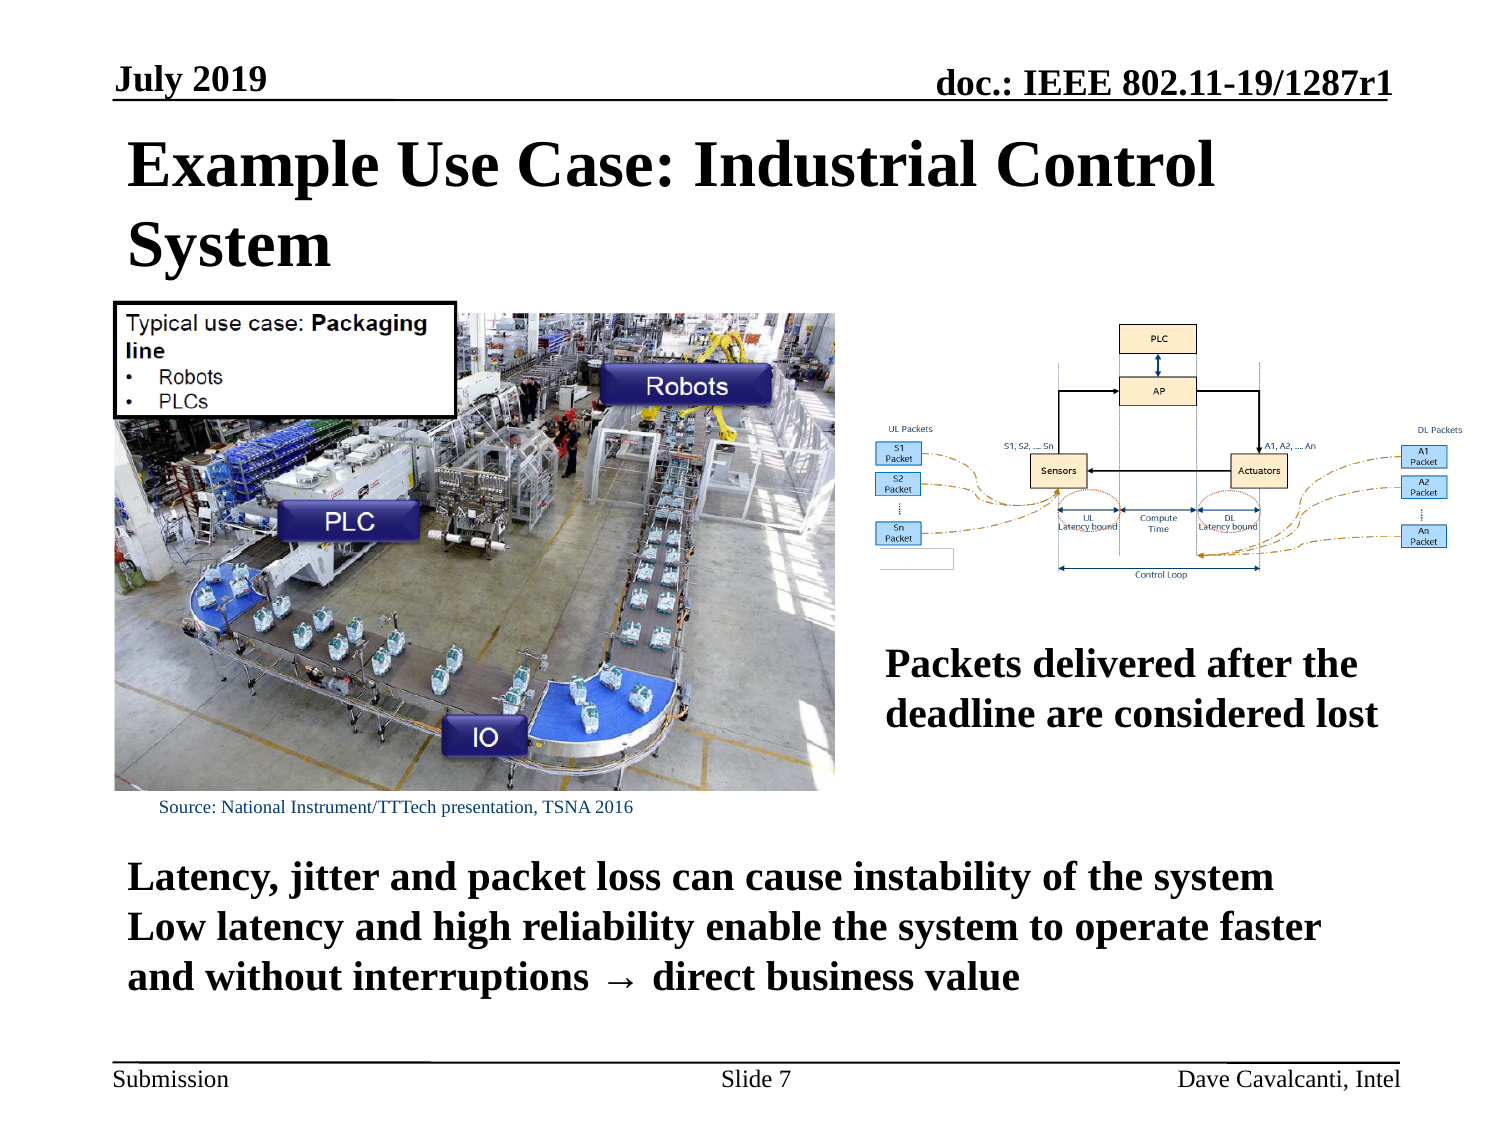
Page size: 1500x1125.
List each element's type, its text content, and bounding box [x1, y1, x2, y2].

slide_number 7 [712, 1061, 800, 1123]
text_box Source: National Instrument/TTTech presentation, TSNA 2016 [158, 799, 713, 818]
footer Dave Cavalcanti, Intel [878, 1061, 1402, 1093]
picture [874, 324, 1471, 586]
text_box Latency, jitter and packet loss can cause instability of the system Low latency and high reliability enable the system to operate faster and without interruptions → direct business value [112, 841, 1413, 1006]
title Example Use Case: Industrial Control System [112, 112, 1388, 288]
picture [112, 299, 835, 791]
text_box Packets delivered after the deadline are considered lost [884, 635, 1498, 736]
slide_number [114, 54, 423, 100]
